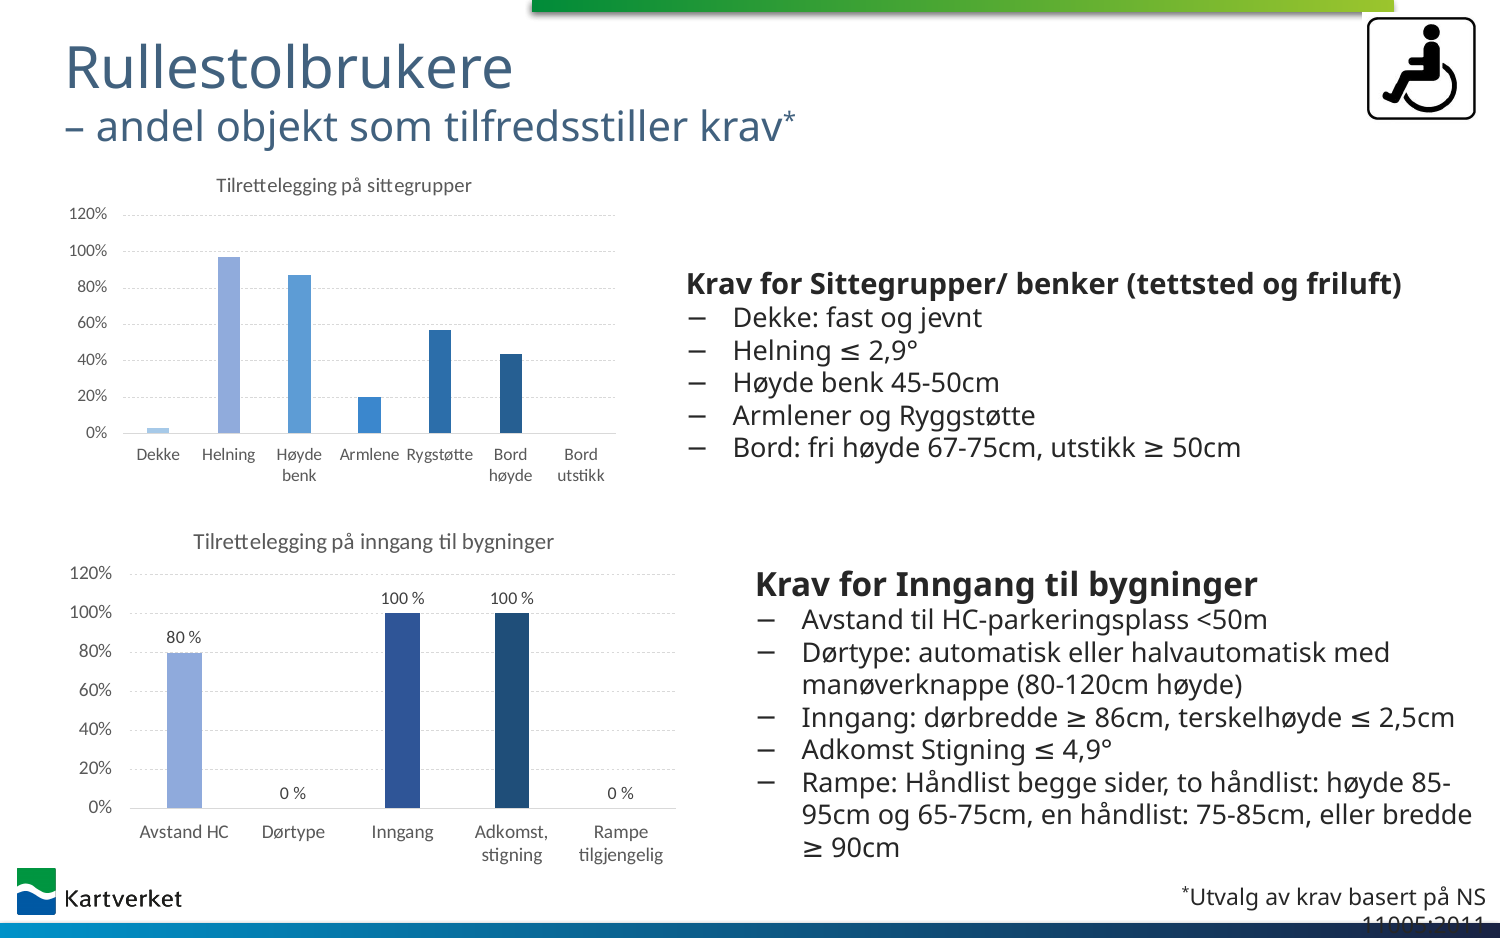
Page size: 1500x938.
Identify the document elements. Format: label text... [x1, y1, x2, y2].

text_box *Utvalg av krav basert på NS 11005:2011 [1068, 873, 1500, 938]
picture [62, 166, 626, 492]
picture [1362, 12, 1481, 126]
picture [62, 520, 687, 874]
text_box Krav for Inngang til bygninger Avstand til HC-parkeringsplass <50m Dørtype: automatisk eller halvautomatisk med manøverknappe (80-120cm høyde) Inngang: dørbredde ≥ 86cm, terskelhøyde ≤ 2,5cm Adkomst Stigning ≤ 4,9° Rampe: Håndlist begge sider, to håndlist: høyde 85-95cm og 65-75cm, en håndlist: 75-85cm, eller bredde ≥ 90cm [740, 555, 1491, 870]
text_box Krav for Sittegrupper/ benker (tettsted og friluft) Dekke: fast og jevnt Helning ≤ 2,9° Høyde benk 45-50cm Armlener og Ryggstøtte Bord: fri høyde 67-75cm, utstikk ≥ 50cm [670, 258, 1418, 471]
text_box Rullestolbrukere – andel objekt som tilfredsstiller krav* [49, 25, 1431, 158]
